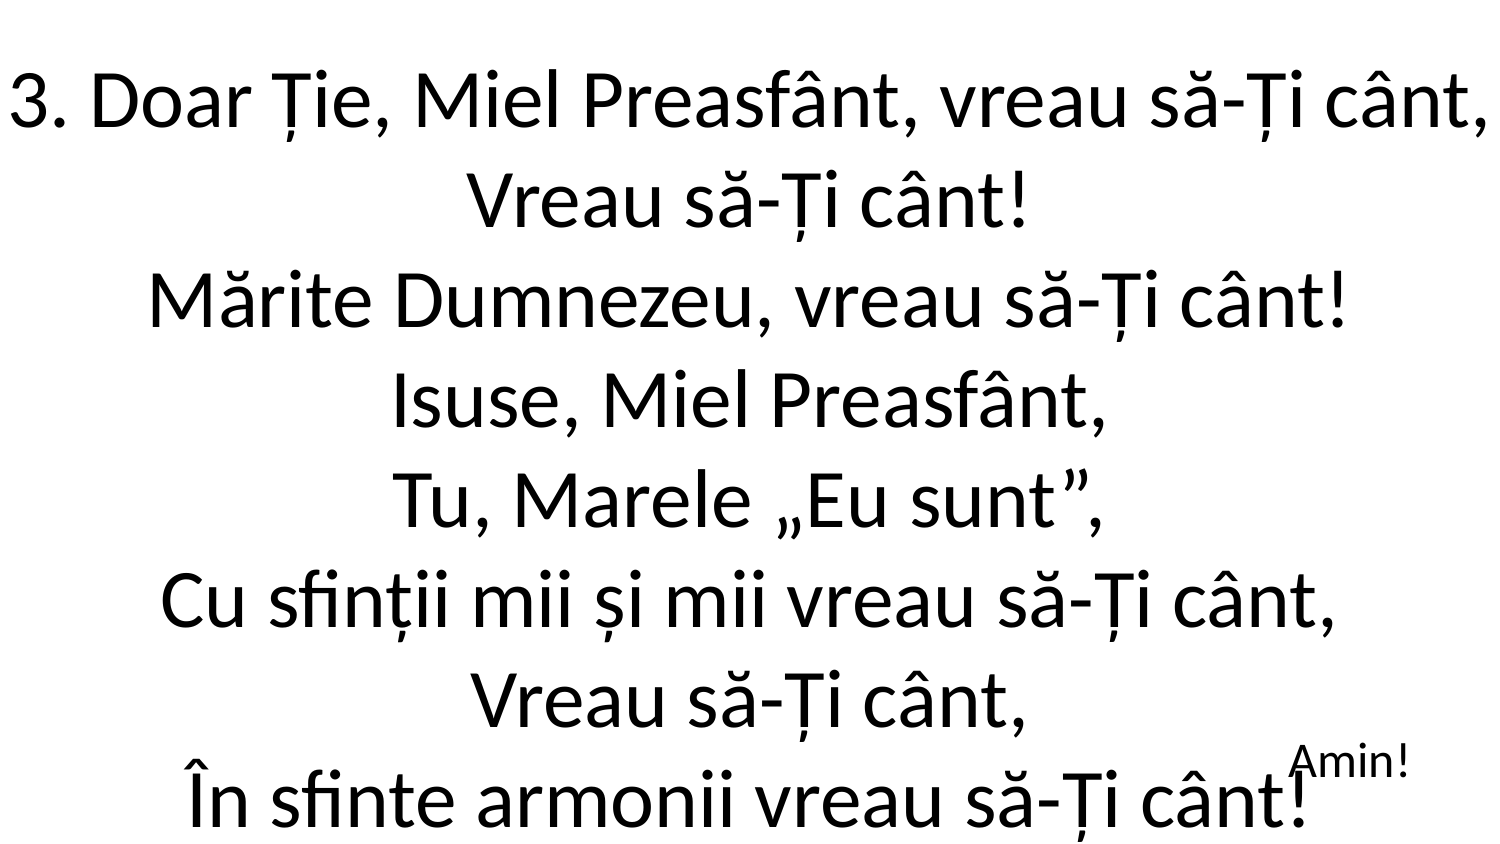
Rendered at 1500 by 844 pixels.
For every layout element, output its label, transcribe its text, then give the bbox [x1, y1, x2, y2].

text_box Amin! [1273, 674, 1427, 795]
text_box 3. Doar Ție, Miel Preasfânt, vreau să-Ți cânt, Vreau să-Ți cânt! Mărite Dumnezeu, vreau să-Ți cânt! Isuse, Miel Preasfânt, Tu, Marele „Eu sunt”, Cu sfinții mii și mii vreau să-Ți cânt, Vreau să-Ți cânt, În sfinte armonii vreau să-Ți cânt! [0, 0, 1500, 844]
